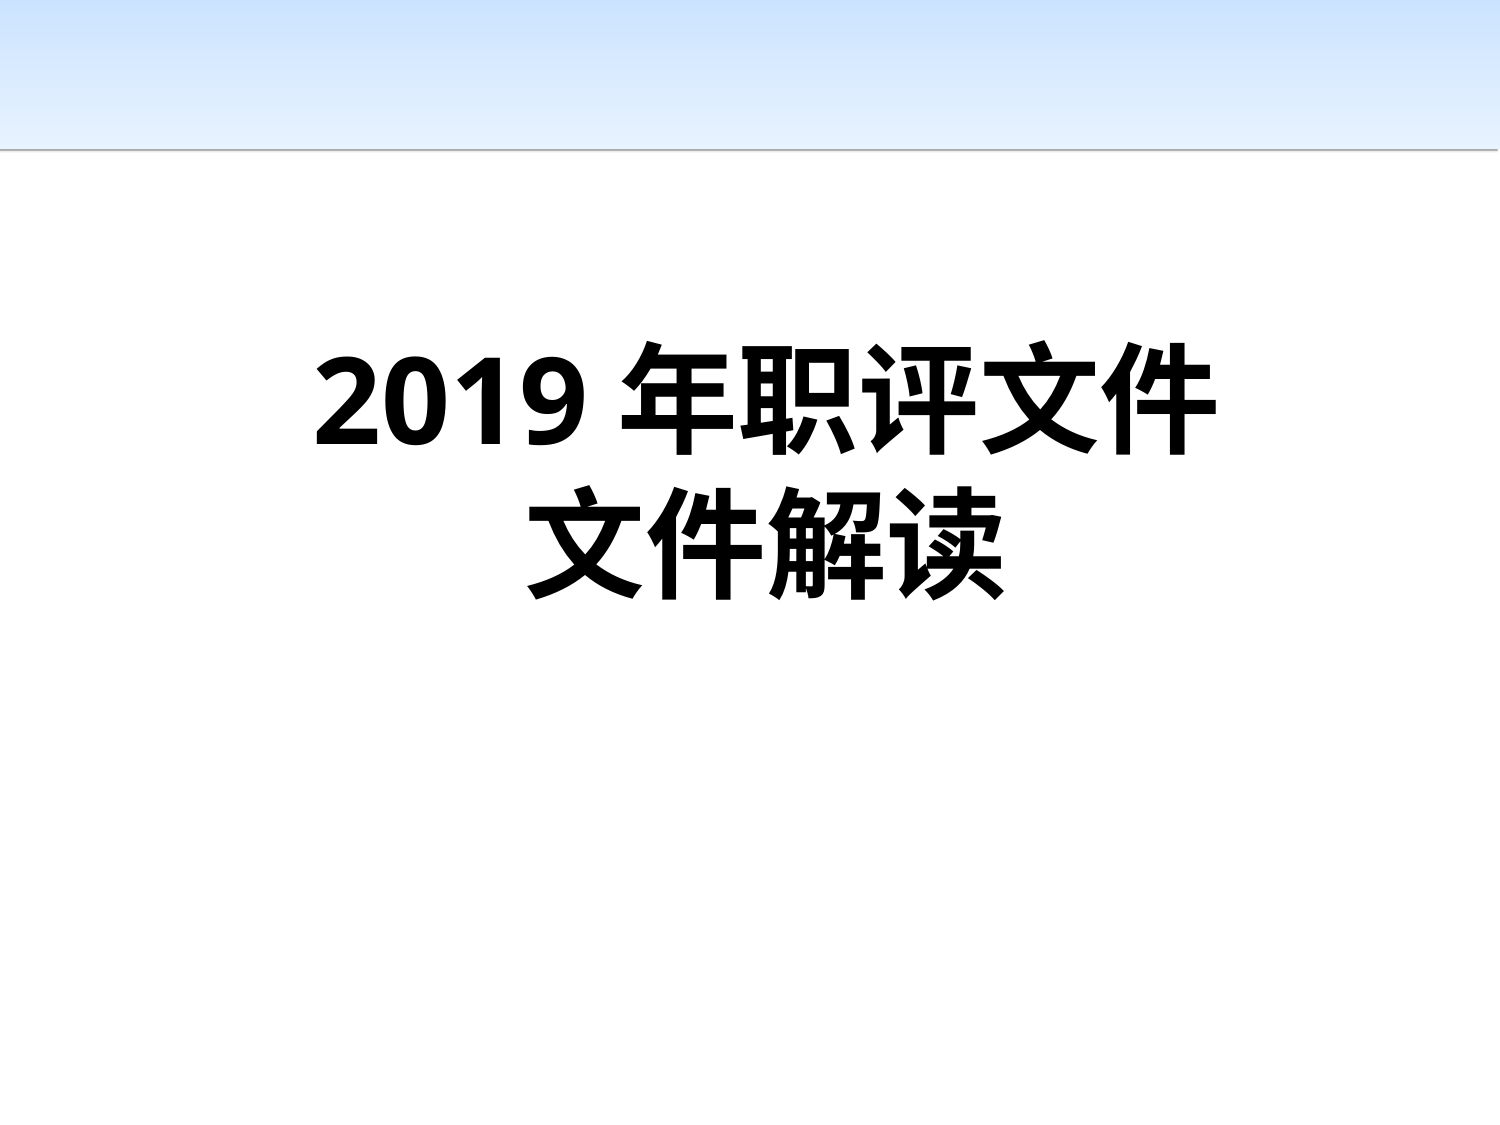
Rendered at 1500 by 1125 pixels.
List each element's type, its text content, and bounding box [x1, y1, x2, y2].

text_box 2019年职评文件 文件解读 [128, 375, 1404, 563]
